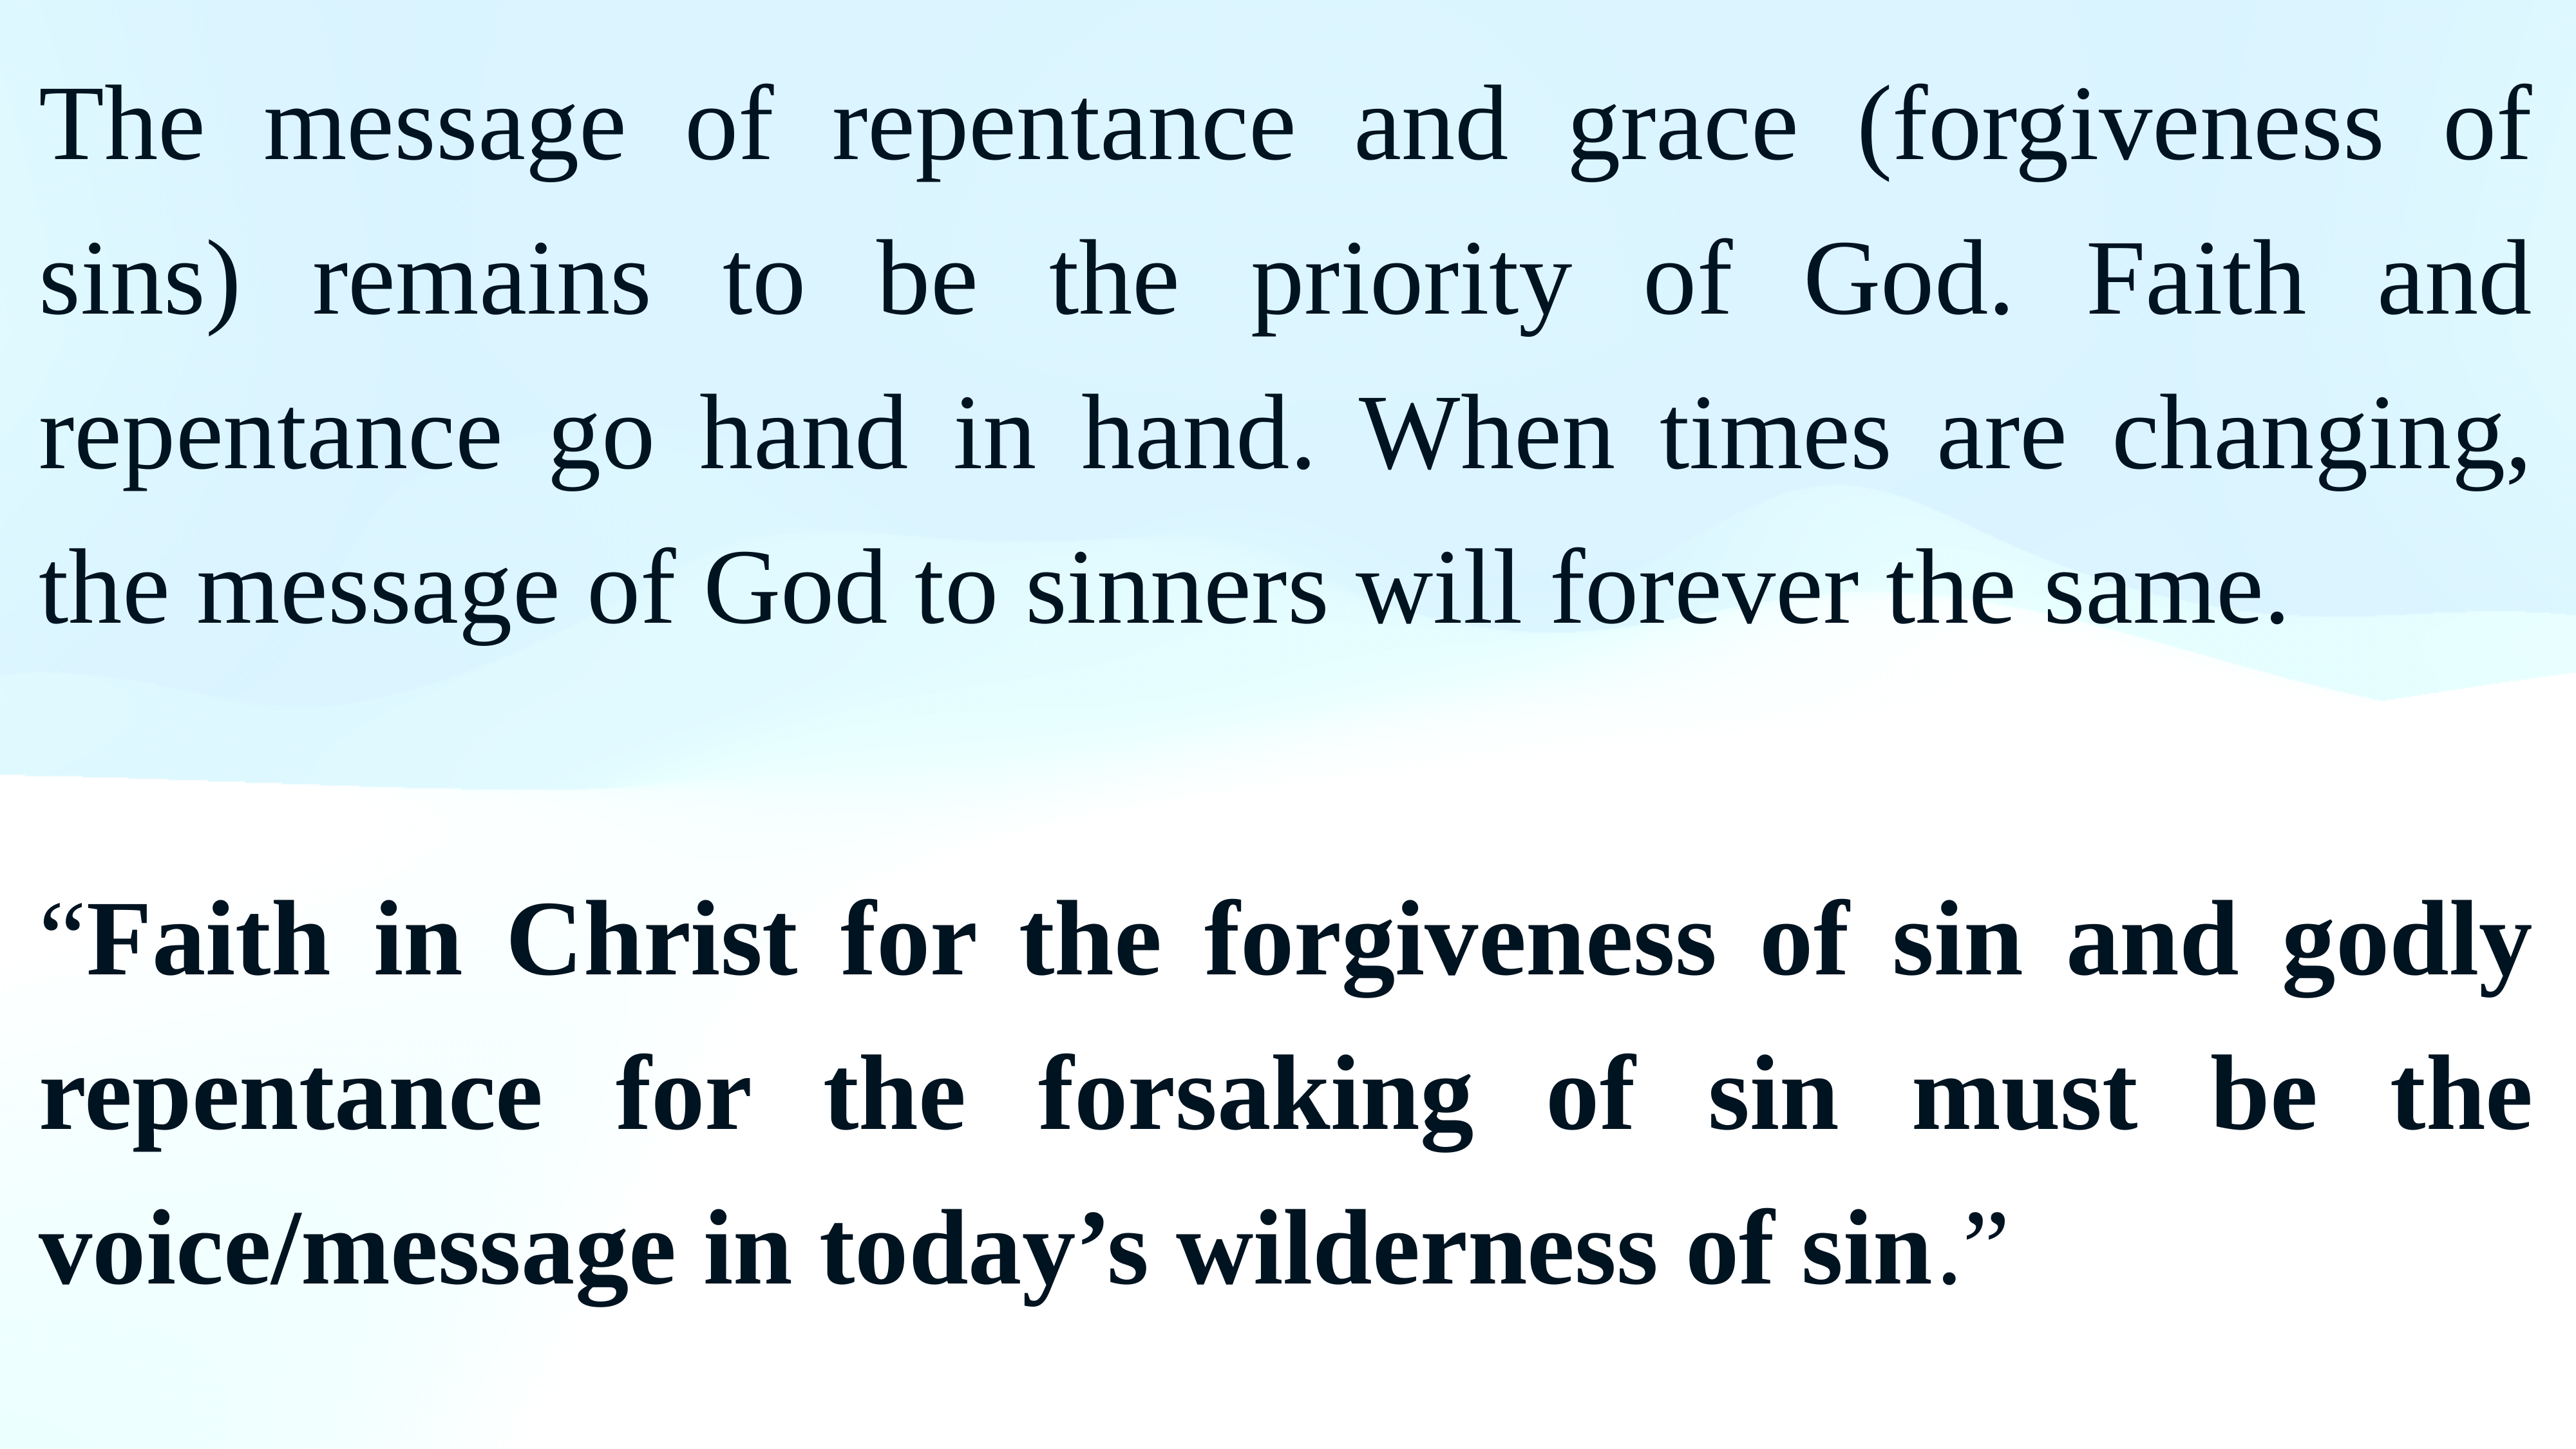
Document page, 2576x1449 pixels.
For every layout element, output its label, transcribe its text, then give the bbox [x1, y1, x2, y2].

picture [0, 0, 2576, 1449]
list The message of repentance and grace (forgiveness of sins) remains to be the priority of God. Faith and repentance go hand in hand. When times are changing, the message of God to sinners will forever the same. “Faith in Christ for the forgiveness of sin and godly repentance for the forsaking of sin must be the voice/message in today’s wilderness of sin.” [33, 20, 2543, 1371]
